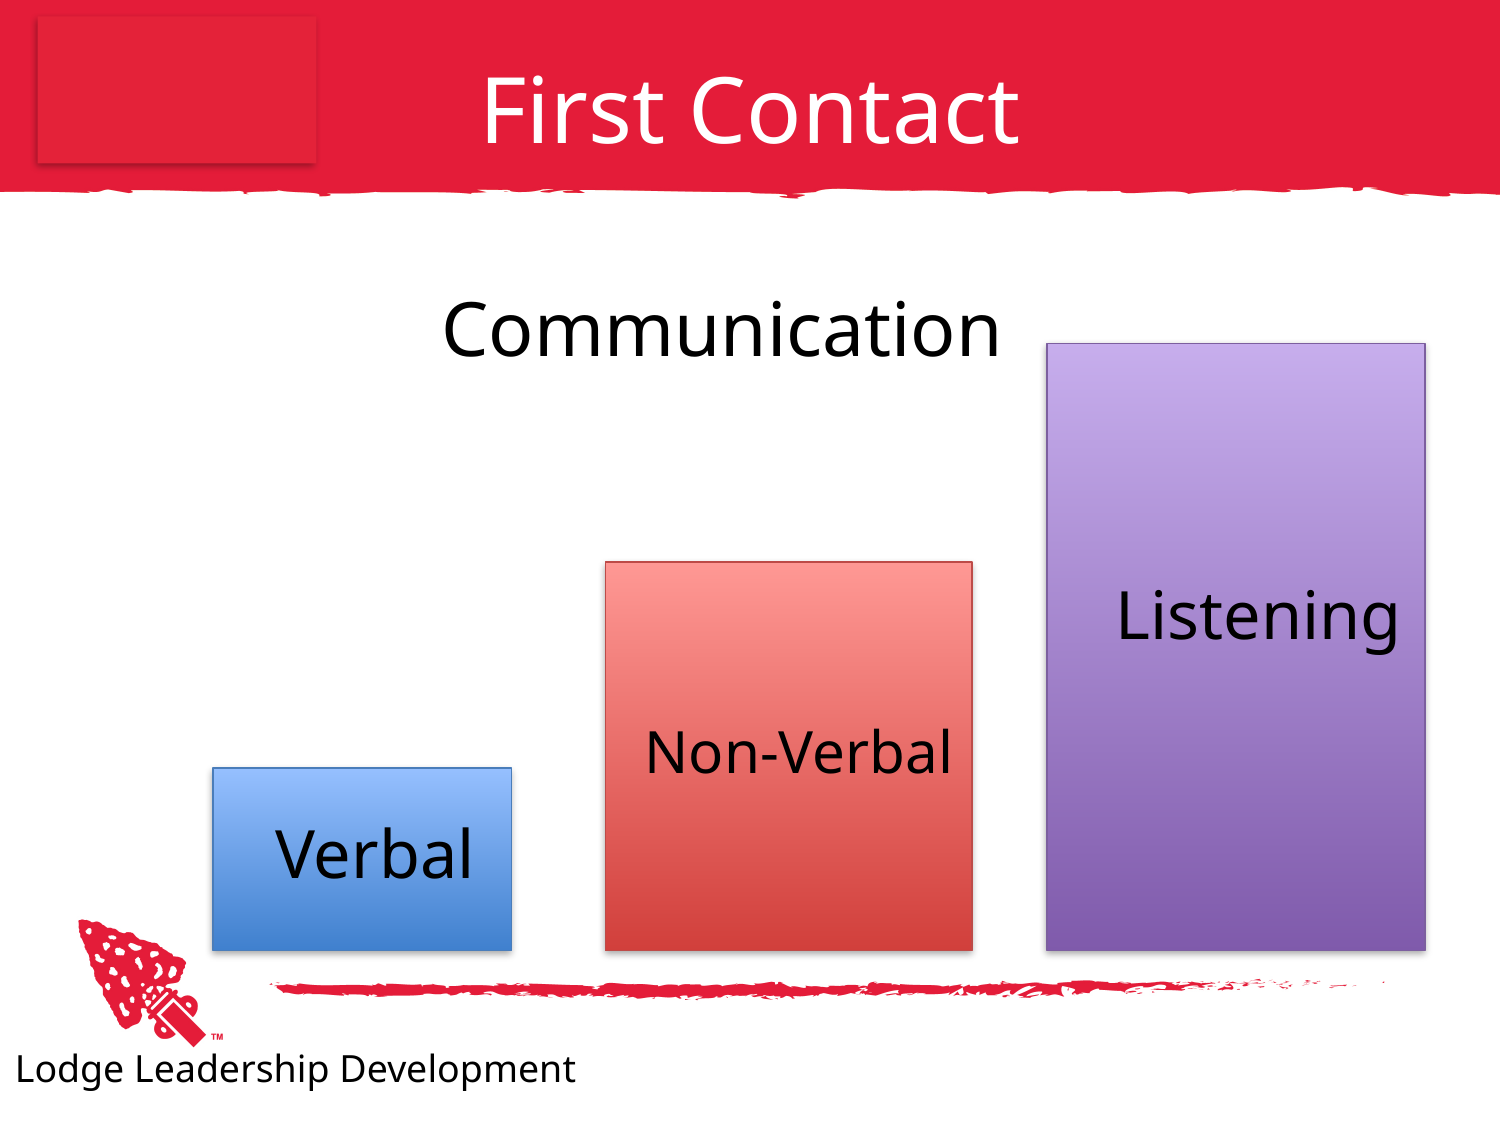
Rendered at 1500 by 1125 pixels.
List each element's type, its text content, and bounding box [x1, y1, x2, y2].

text_box [1047, 343, 1425, 951]
picture [0, 0, 1500, 1037]
text_box [213, 768, 512, 951]
text_box Listening [1100, 565, 1500, 661]
text_box [605, 561, 973, 804]
text_box Communication [426, 273, 1074, 380]
title First Contact [75, 45, 1425, 168]
text_box Non-Verbal [629, 707, 1274, 804]
text_box [605, 804, 973, 951]
text_box Verbal [260, 804, 817, 901]
text_box Lodge Leadership Development [0, 1037, 1500, 1125]
